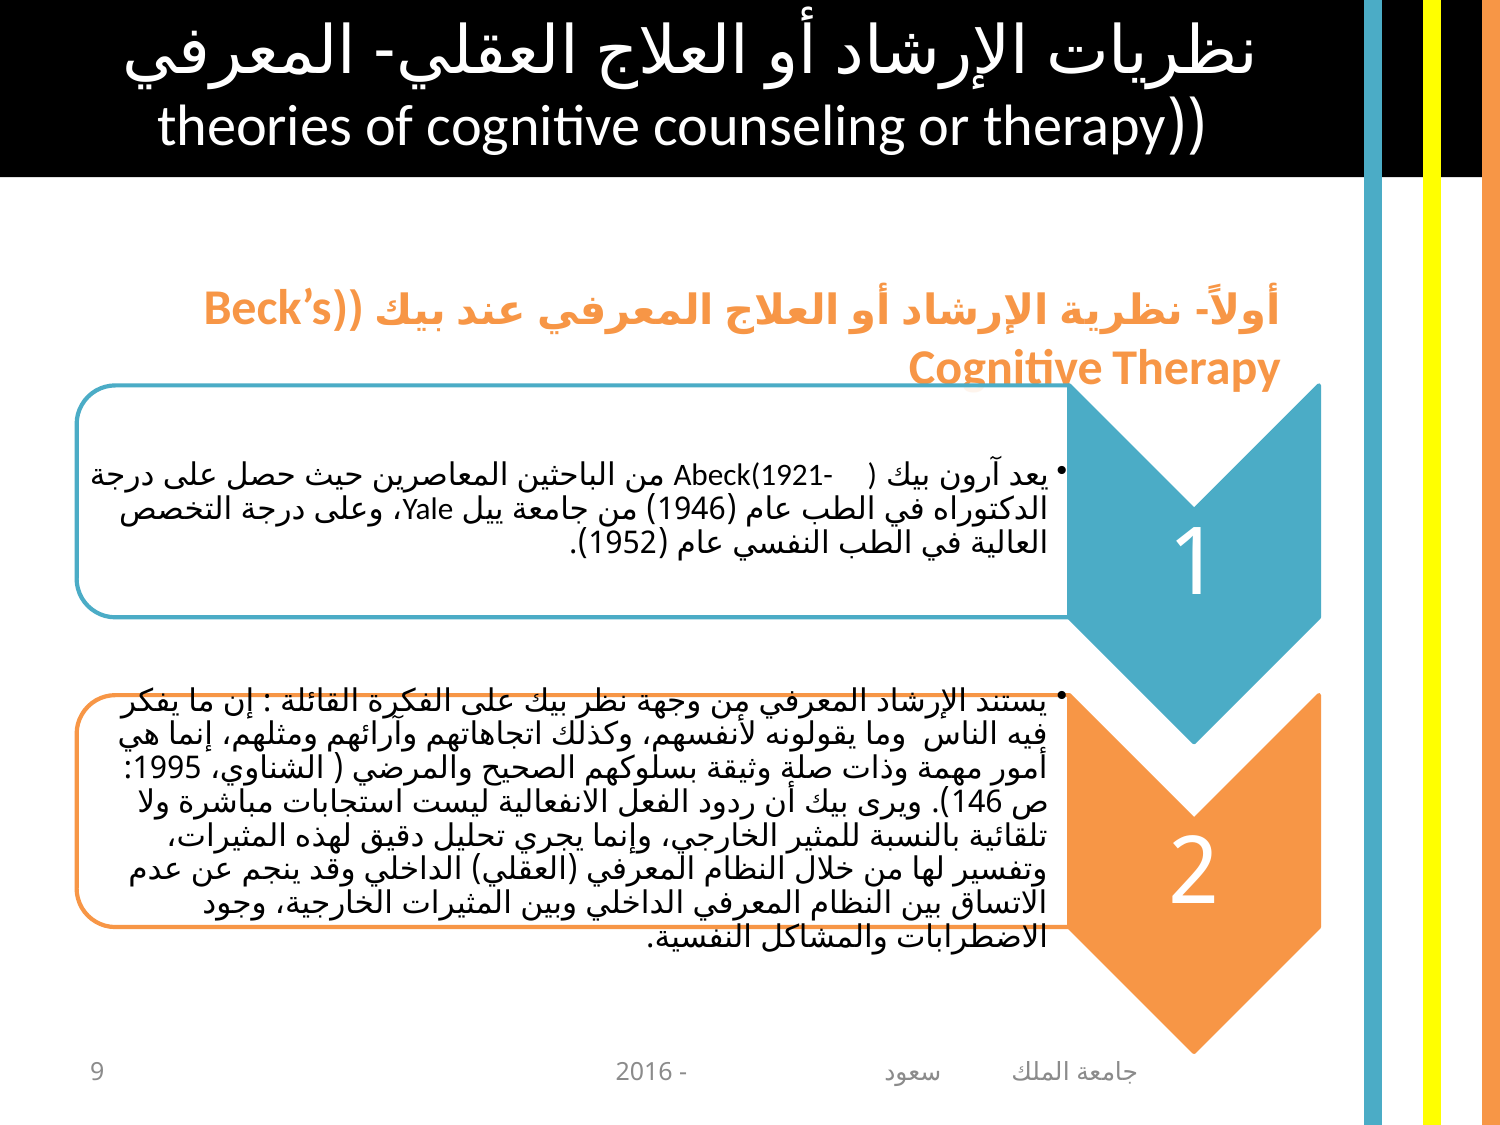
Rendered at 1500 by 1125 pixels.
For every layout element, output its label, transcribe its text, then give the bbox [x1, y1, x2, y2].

text_box [1362, 0, 1384, 1125]
text_box [1384, 0, 1421, 179]
text_box نظريات الإرشاد أو العلاج العقلي- المعرفي ((theories of cognitive counseling or therapy [70, 0, 1294, 165]
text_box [76, 385, 1320, 1053]
text_box [1480, 0, 1500, 1125]
footer جامعة الملك سعود - 2016 [512, 1061, 988, 1103]
text_box [0, 0, 1362, 179]
text_box [1421, 0, 1443, 1125]
slide_number 9 [75, 1060, 425, 1103]
text_box [1443, 0, 1480, 179]
text_box أولاً- نظرية الإرشاد أو العلاج المعرفي عند بيك ((Beck’s Cognitive Therapy [88, 267, 1315, 338]
